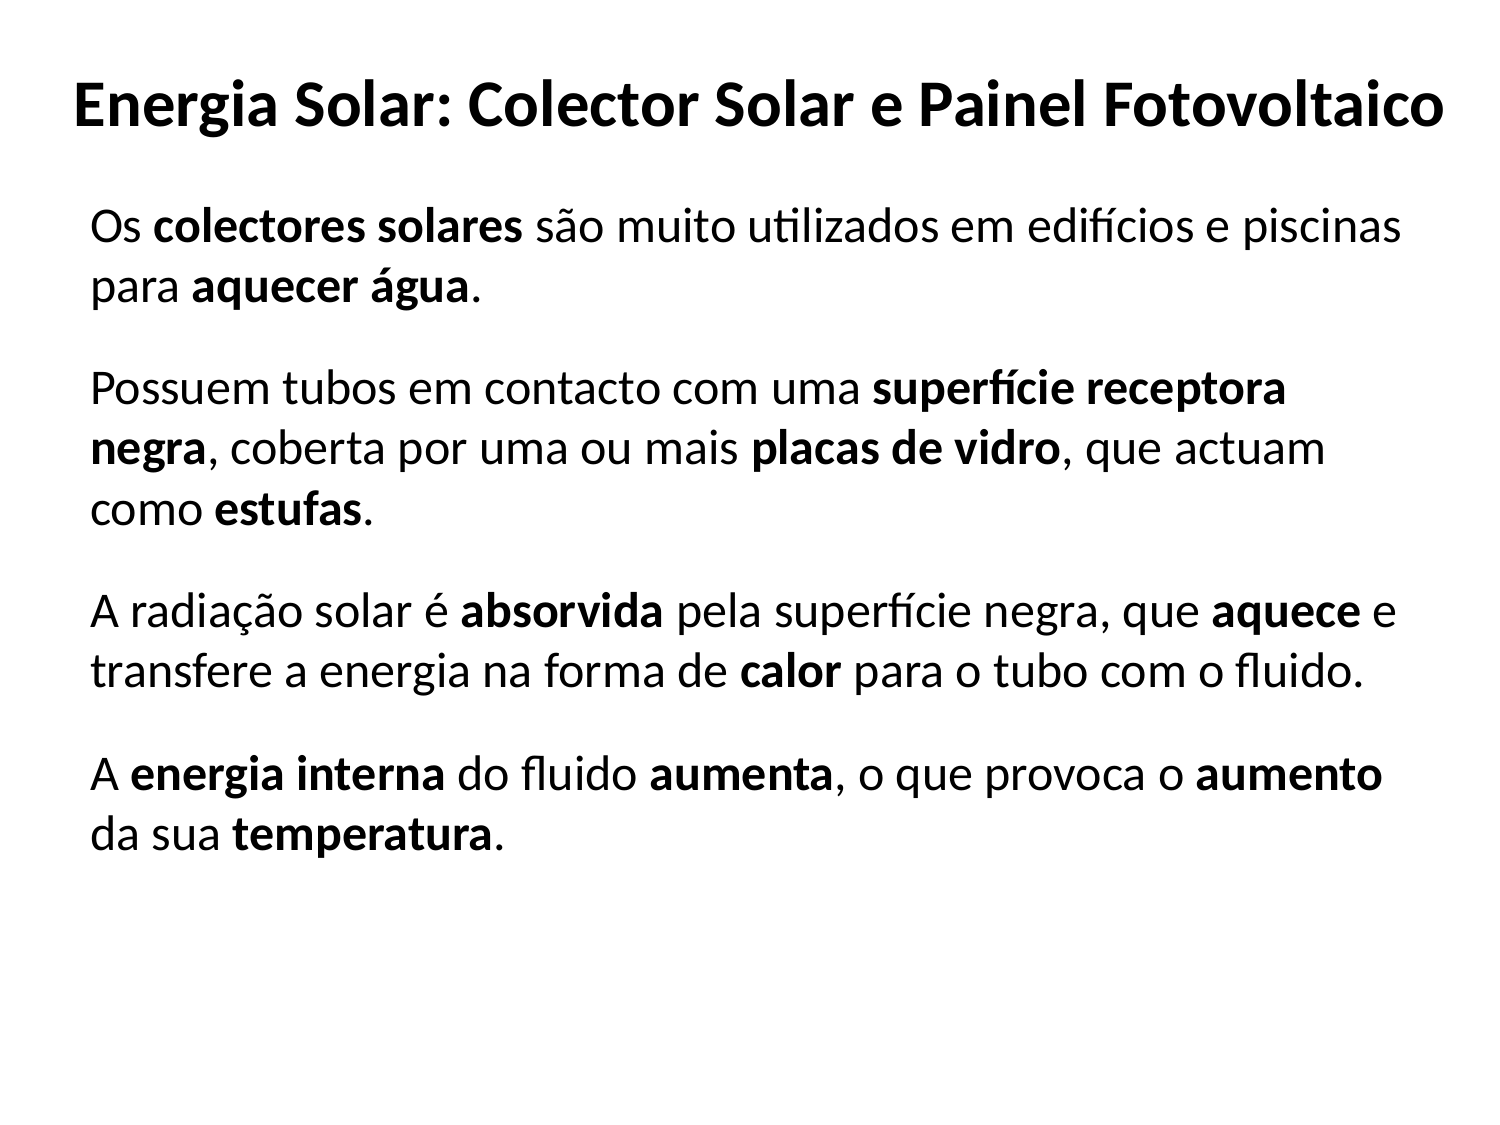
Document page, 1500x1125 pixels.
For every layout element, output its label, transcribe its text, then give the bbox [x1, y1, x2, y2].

text_box Os colectores solares são muito utilizados em edifícios e piscinas para aquecer água. Possuem tubos em contacto com uma superfície receptora negra, coberta por uma ou mais placas de vidro, que actuam como estufas. A radiação solar é absorvida pela superfície negra, que aquece e transfere a energia na forma de calor para o tubo com o fluido. A energia interna do fluido aumenta, o que provoca o aumento da sua temperatura. [74, 178, 1425, 1125]
text_box Energia Solar: Colector Solar e Painel Fotovoltaico [59, 45, 1477, 178]
